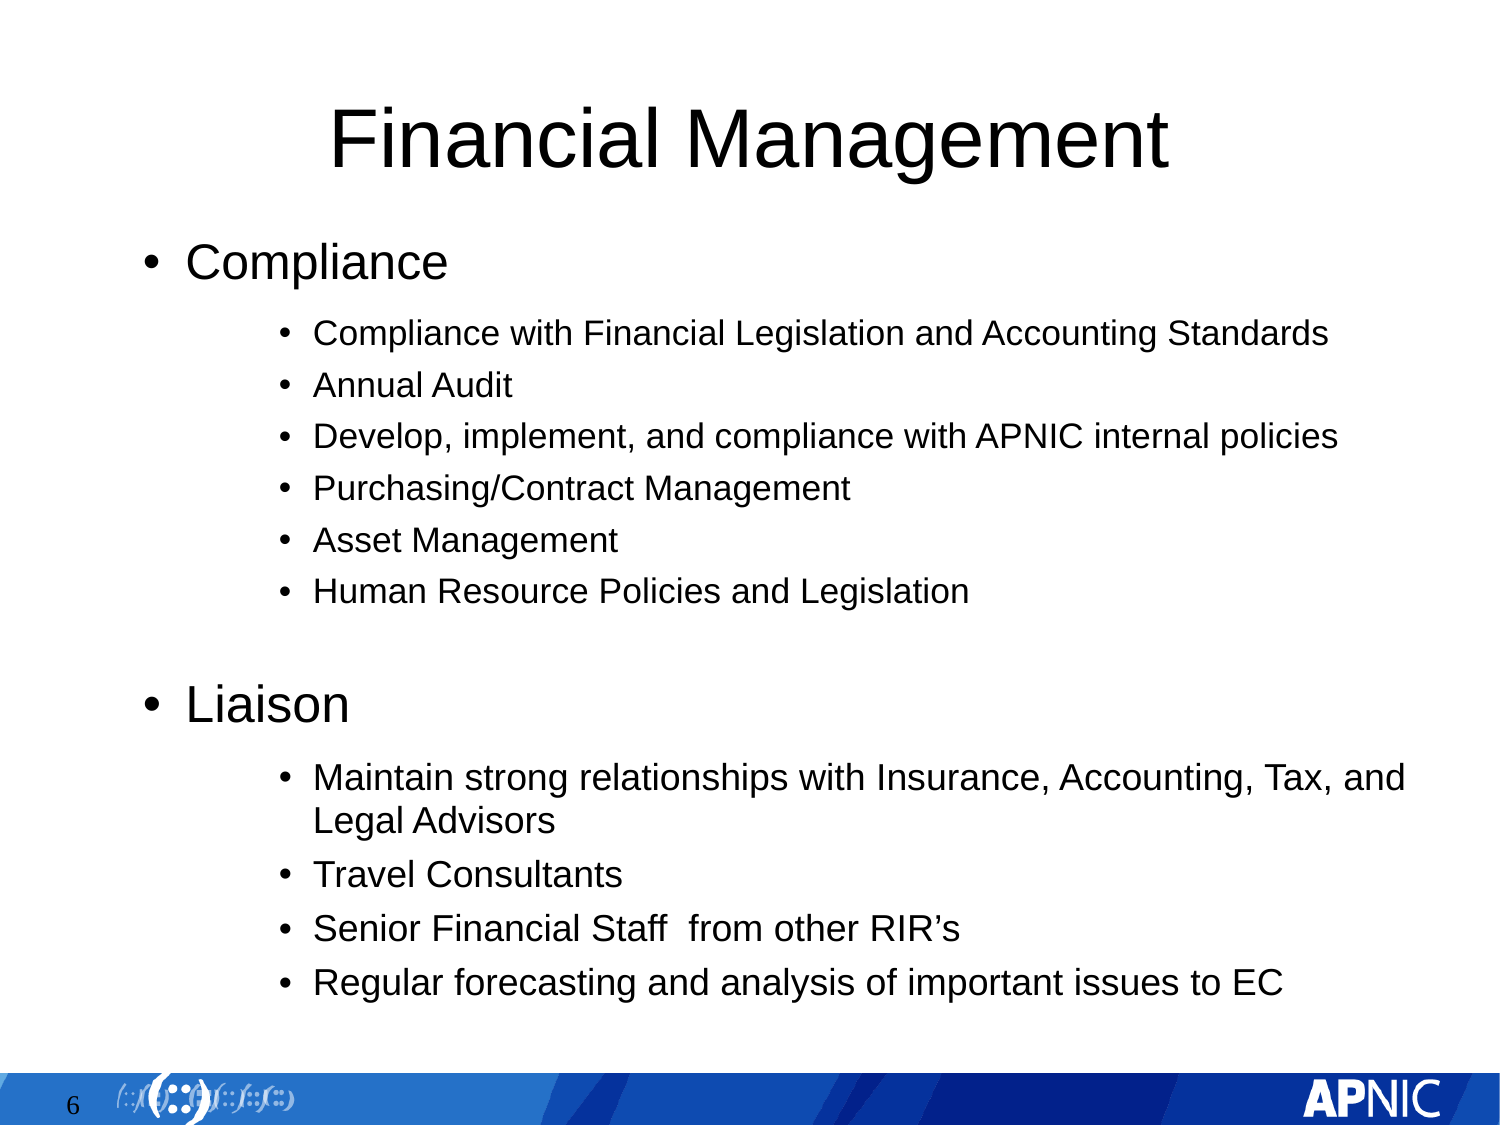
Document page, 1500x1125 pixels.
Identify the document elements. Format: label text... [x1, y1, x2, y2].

title Financial Management [74, 44, 1425, 231]
picture [0, 1069, 1500, 1125]
slide_number 6 [15, 1087, 81, 1119]
list Compliance Compliance with Financial Legislation and Accounting Standards Annual Audit Develop, implement, and compliance with APNIC internal policies Purchasing/Contract Management Asset Management Human Resource Policies and Legislation Liaison Maintain strong relationships with Insurance, Accounting, Tax, and Legal Advisors Travel Consultants Senior Financial Staff from other RIR’s Regular forecasting and analysis of important issues to EC [74, 231, 1425, 974]
